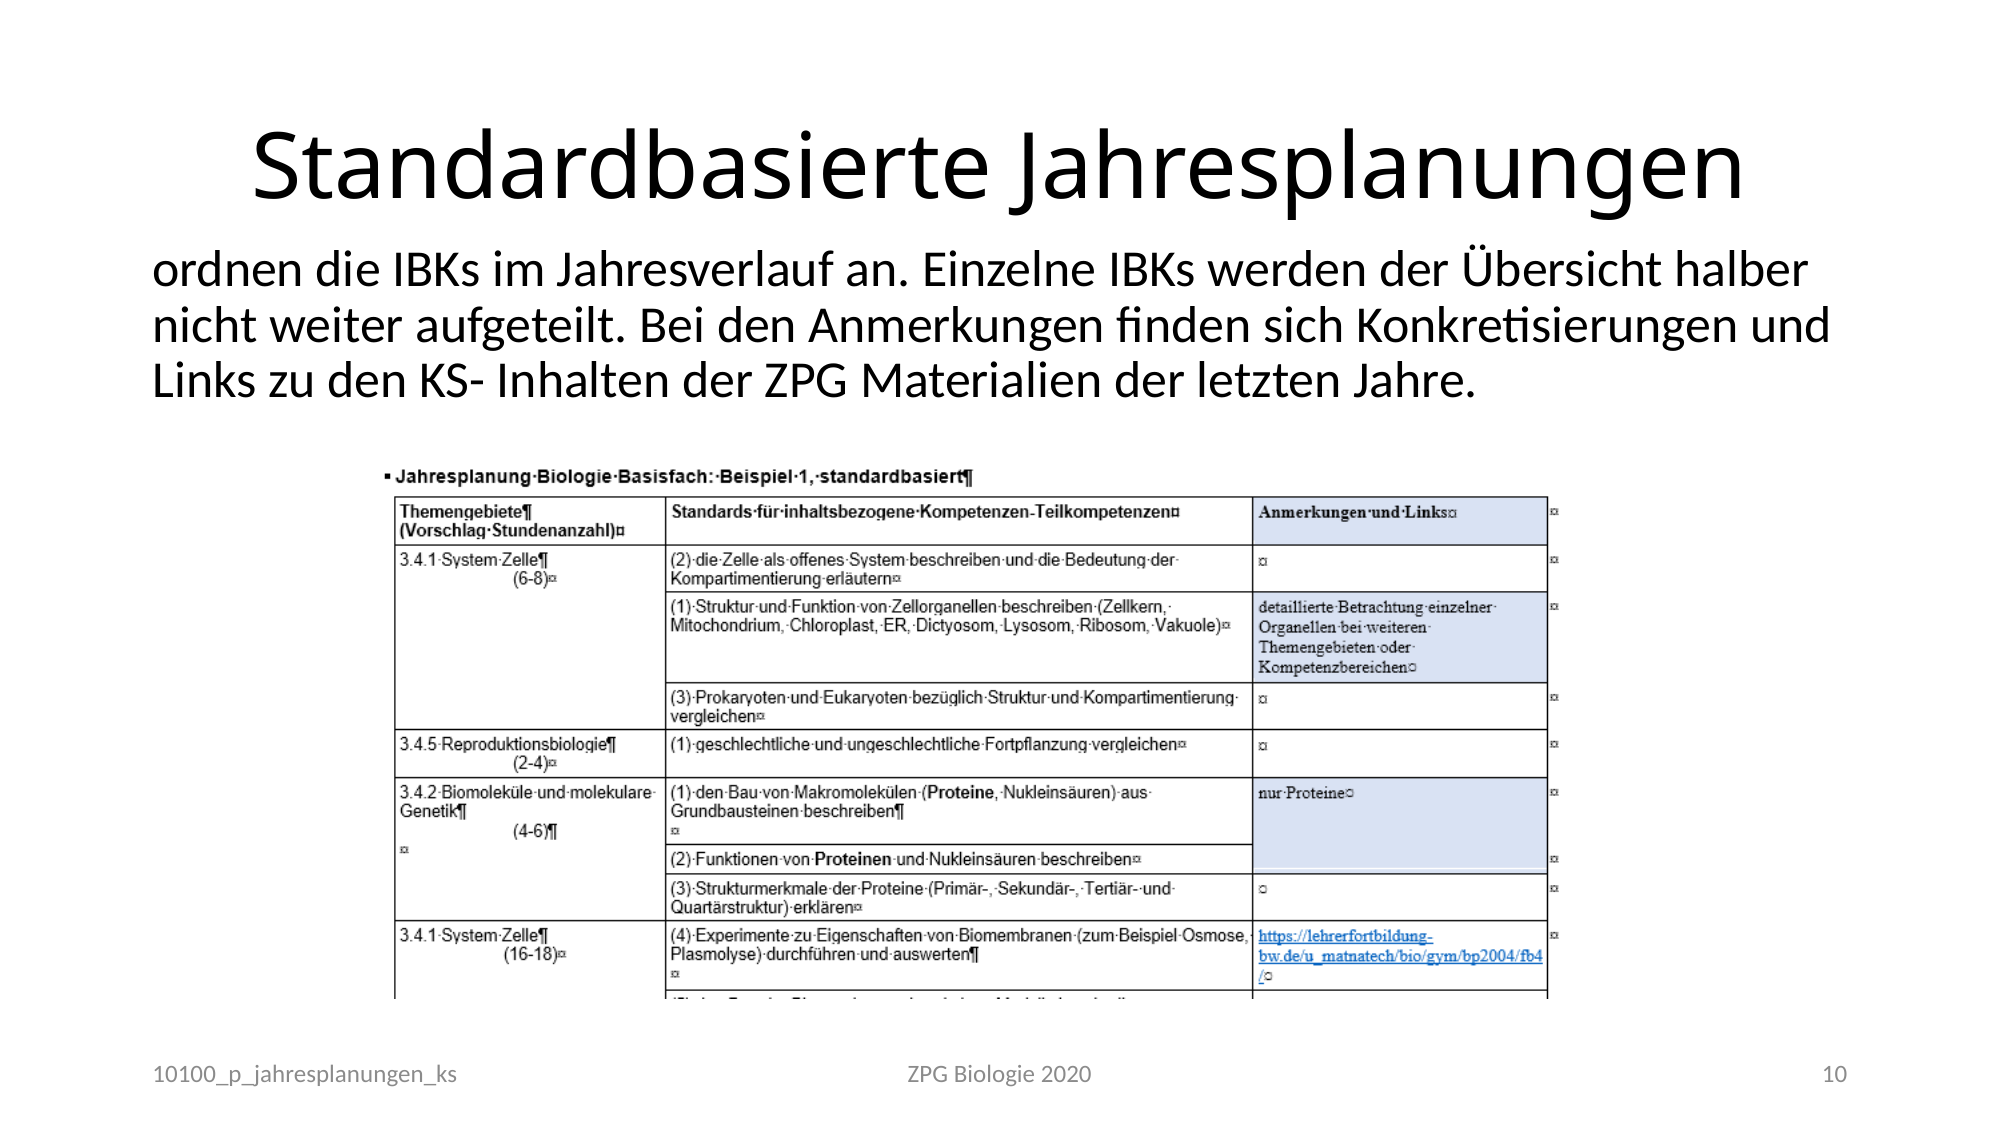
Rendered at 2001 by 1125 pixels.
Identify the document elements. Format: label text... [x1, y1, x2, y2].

footer ZPG Biologie 2020 [662, 1042, 1338, 1103]
slide_number 10100_p_jahresplanungen_ks [137, 1042, 588, 1103]
list ordnen die IBKs im Jahresverlauf an. Einzelne IBKs werden der Übersicht halber nicht weiter aufgeteilt. Bei den Anmerkungen finden sich Konkretisierungen und Links zu den KS- Inhalten der ZPG Materialien der letzten Jahre. [137, 234, 1863, 452]
slide_number 10 [1412, 1042, 1863, 1103]
picture [377, 451, 1567, 999]
title Standardbasierte Jahresplanungen [137, 59, 1863, 234]
